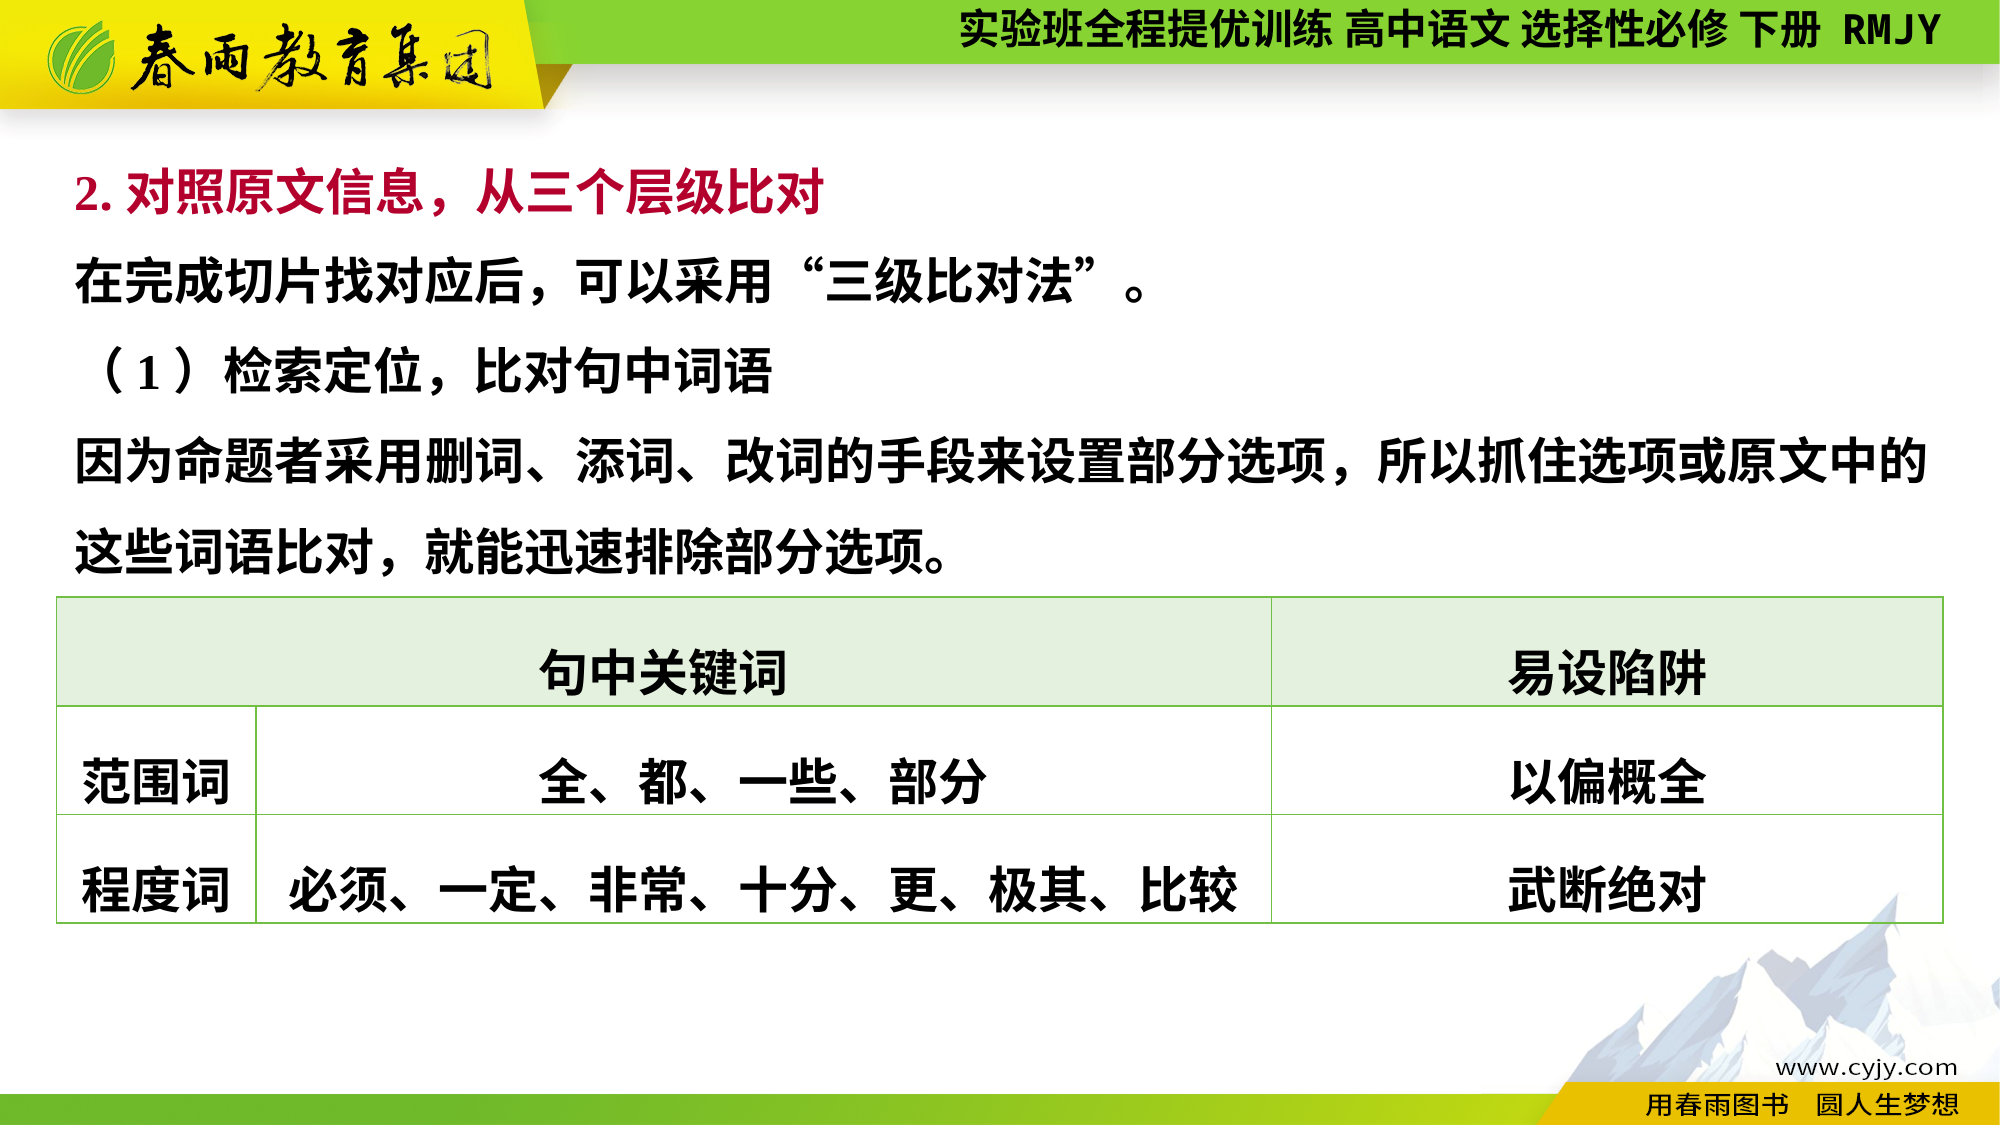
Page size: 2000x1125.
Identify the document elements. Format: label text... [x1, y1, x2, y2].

list 2.对照原文信息，从三个层级比对 在完成切片找对应后，可以采用“三级比对法”。 （1）检索定位，比对句中词语 因为命题者采用删词、添词、改词的手段来设置部分选项，所以抓住选项或原文中的这些词语比对，就能迅速排除部分选项。 [59, 122, 1944, 592]
table_cell 以偏概全 [1272, 707, 1942, 814]
table_cell 全、都、一些、部分 [257, 707, 1271, 814]
table_cell 武断绝对 [1272, 815, 1942, 922]
table_cell 必须、一定、非常、十分、更、极其、比较 [257, 815, 1271, 922]
table_header 易设陷阱 [1272, 598, 1942, 705]
table_cell 范围词 [57, 707, 255, 814]
picture [0, 0, 2000, 1125]
table_header 句中关键词 [57, 598, 1271, 705]
table_cell 程度词 [57, 815, 255, 922]
